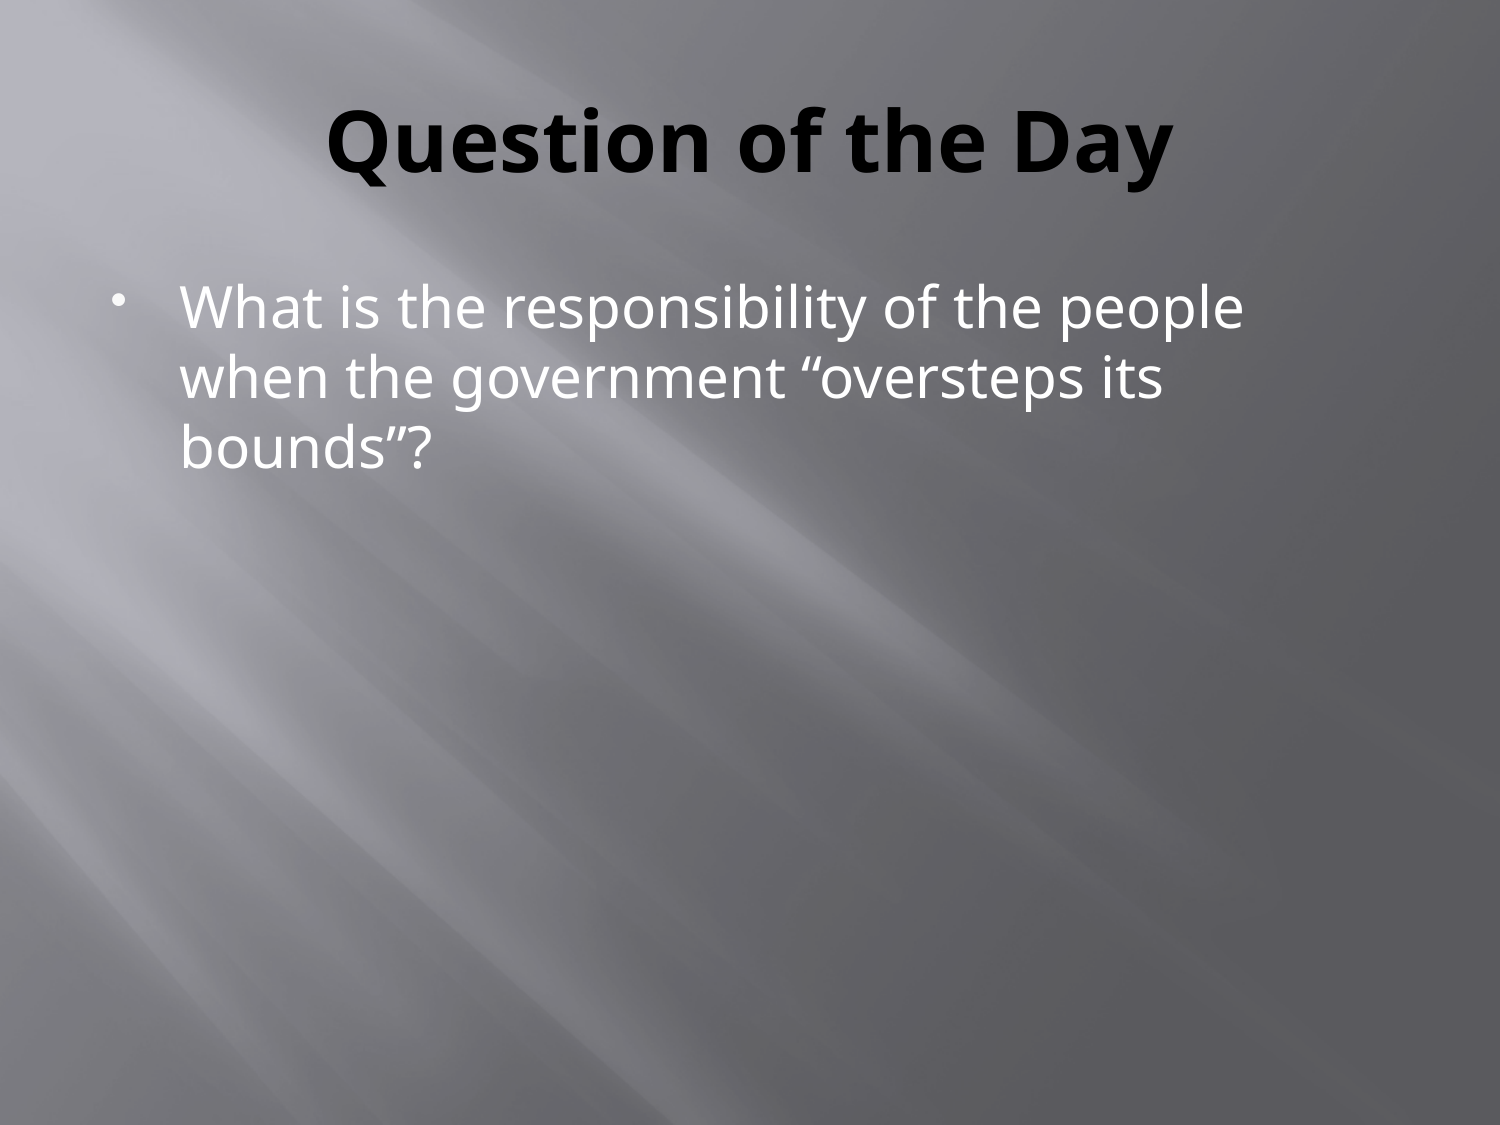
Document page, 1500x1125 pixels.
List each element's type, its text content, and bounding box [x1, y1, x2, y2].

title Question of the Day [75, 45, 1425, 233]
list What is the responsibility of the people when the government “oversteps its bounds”? [75, 262, 1425, 1035]
